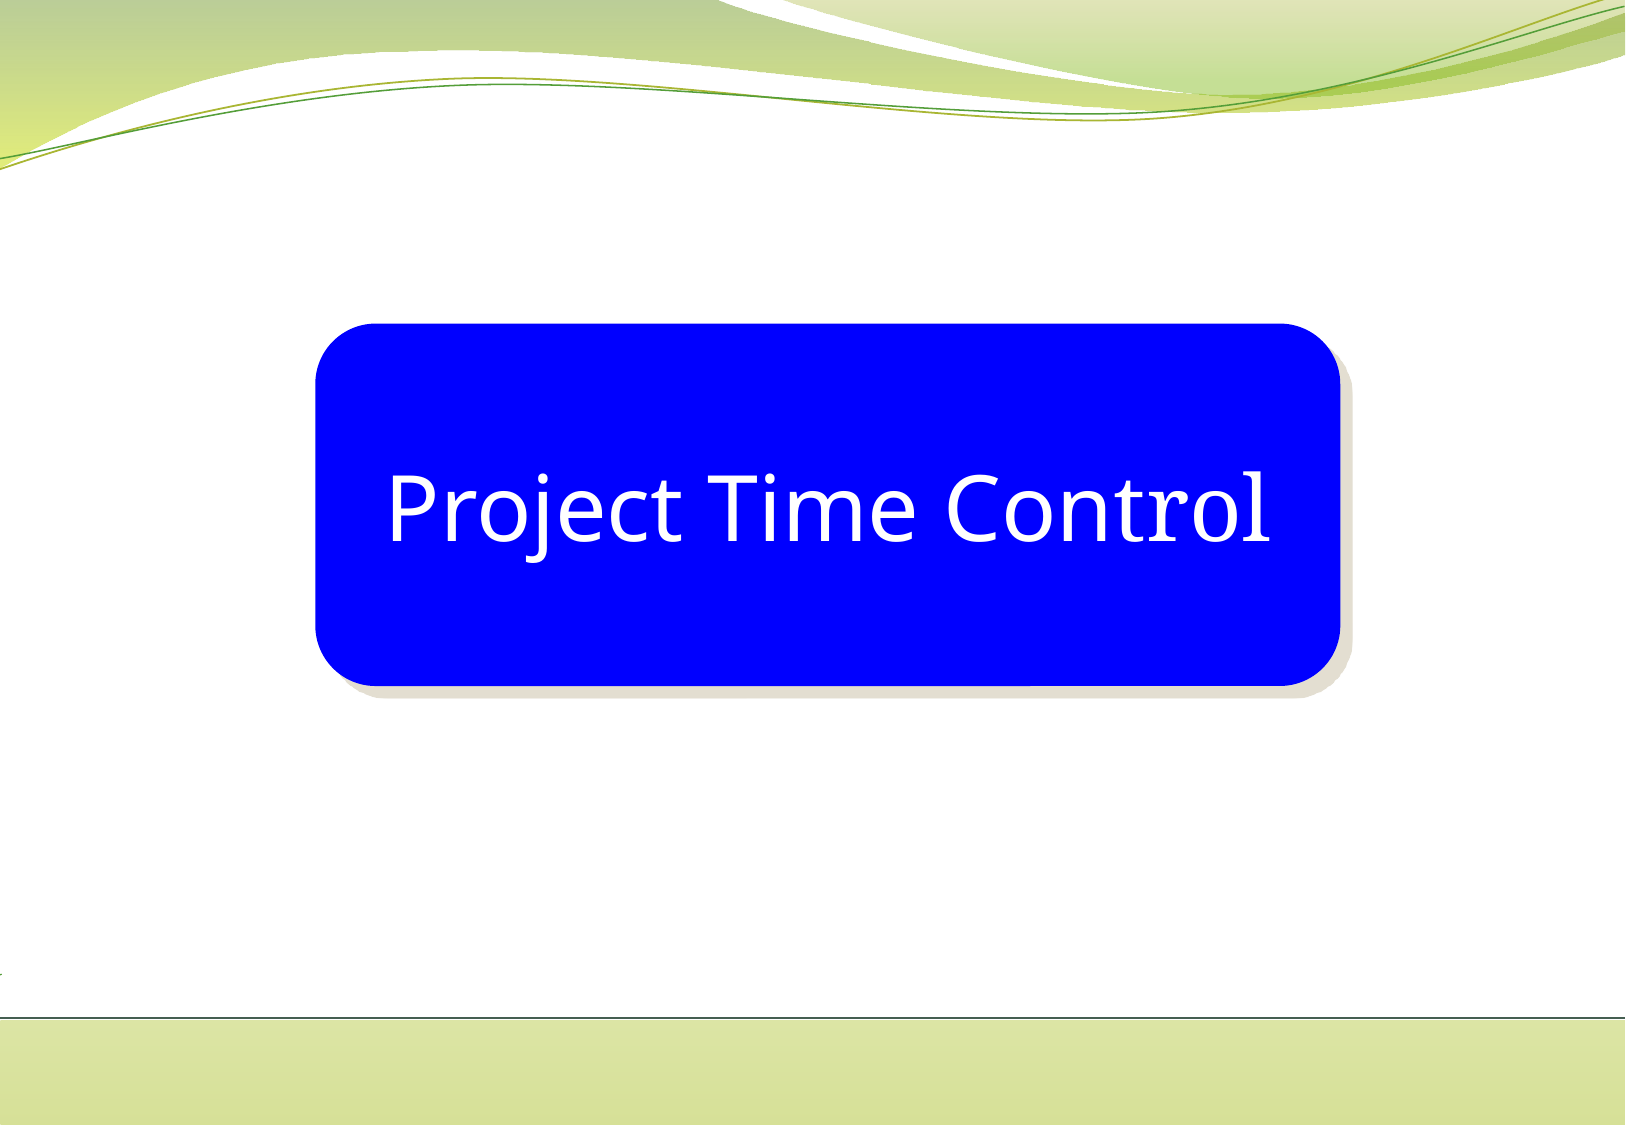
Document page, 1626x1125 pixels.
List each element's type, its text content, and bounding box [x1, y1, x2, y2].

text_box Project Time Control [315, 323, 1341, 687]
